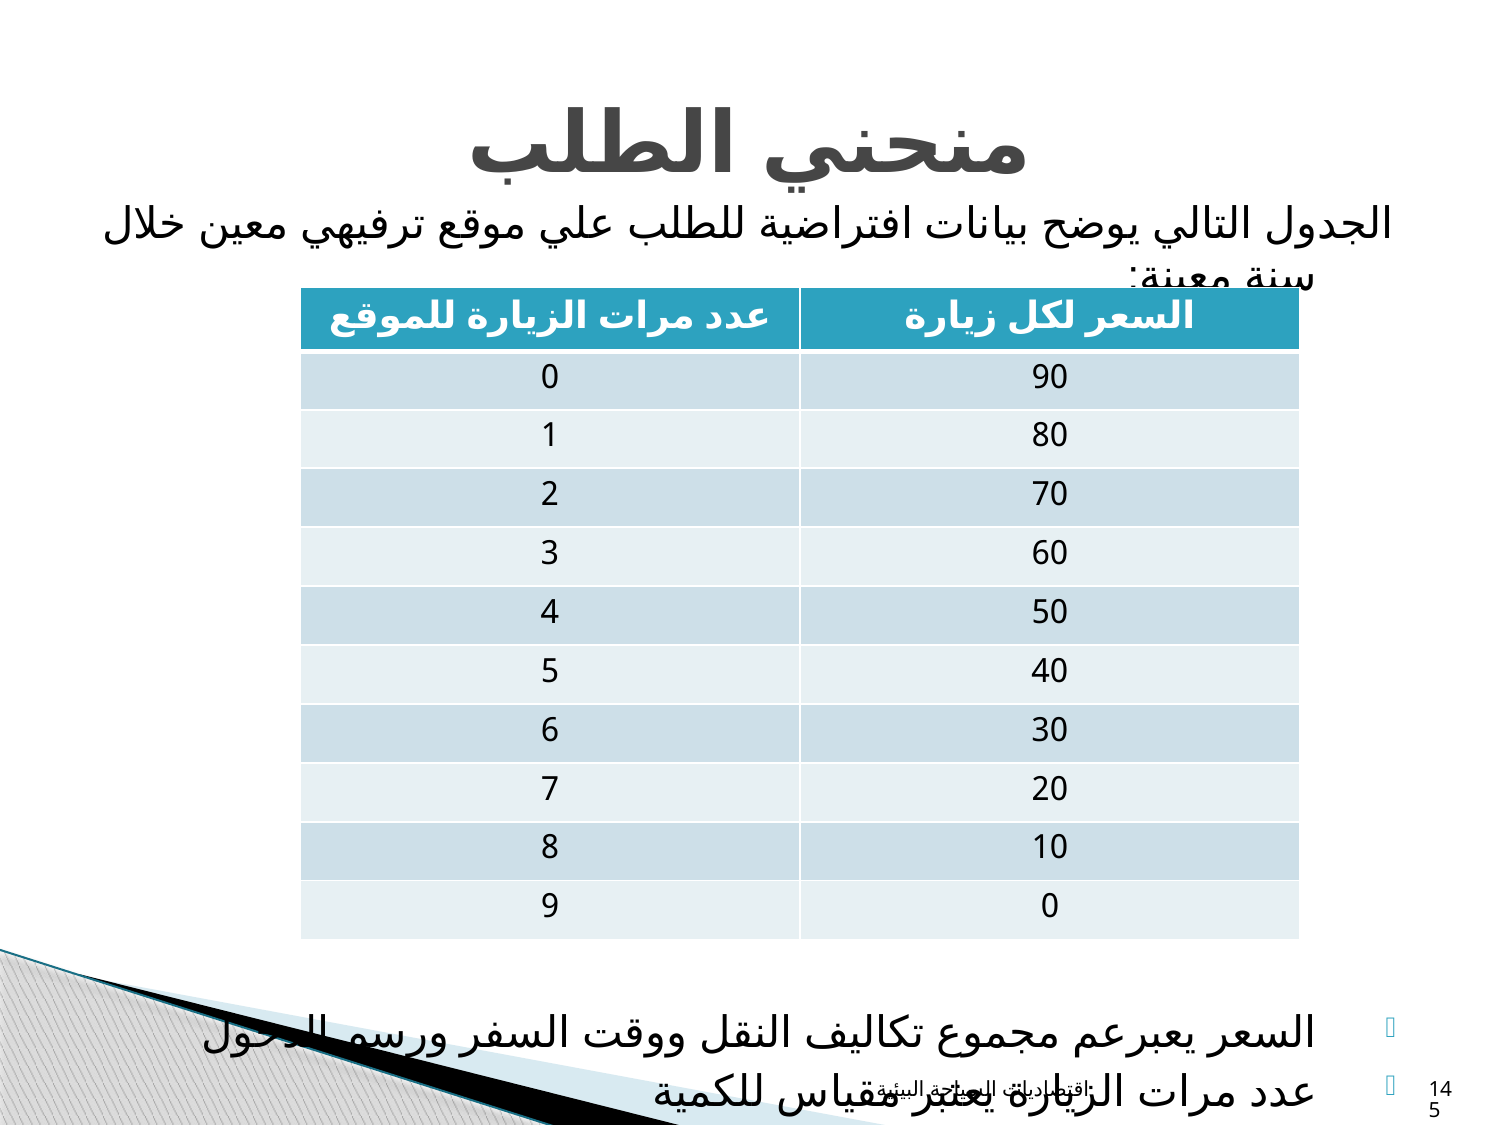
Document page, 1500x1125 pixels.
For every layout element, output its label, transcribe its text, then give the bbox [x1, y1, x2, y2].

table_cell 60 [801, 528, 1299, 585]
table_cell 3 [301, 528, 799, 585]
table_cell 5 [301, 646, 799, 703]
table_cell 70 [801, 469, 1299, 526]
table_cell 2 [301, 469, 799, 526]
table_cell 20 [801, 764, 1299, 821]
table_header عدد مرات الزيارة للموقع [301, 288, 799, 349]
table_cell 50 [801, 587, 1299, 644]
slide_number 145 [1418, 1051, 1479, 1112]
table_cell 8 [301, 823, 799, 880]
table_cell 40 [801, 646, 1299, 703]
table_cell 80 [801, 411, 1299, 467]
table_cell 0 [801, 881, 1299, 939]
table_header السعر لكل زيارة [801, 288, 1299, 349]
table_cell 30 [801, 705, 1299, 762]
table_cell 1 [301, 411, 799, 467]
table_cell 7 [301, 764, 799, 821]
footer اقتصاديات السياحة البيئية [718, 1051, 1105, 1112]
table_cell 0 [301, 354, 799, 409]
title منحني الطلب [75, 45, 1425, 187]
list الجدول التالي يوضح بيانات افتراضية للطلب علي موقع ترفيهي معين خلال سنة معينة: السعر يعبرعم مجموع تكاليف النقل ووقت السفر ورسم الدخول عدد مرات الزيارة يعتبر مقياس للكمية [75, 187, 1425, 1125]
slide_number 166 [0, 953, 75, 978]
table_cell 4 [301, 587, 799, 644]
table_cell 6 [301, 705, 799, 762]
table_cell 10 [801, 823, 1299, 880]
table_cell 90 [801, 354, 1299, 409]
table_cell 9 [301, 881, 799, 939]
